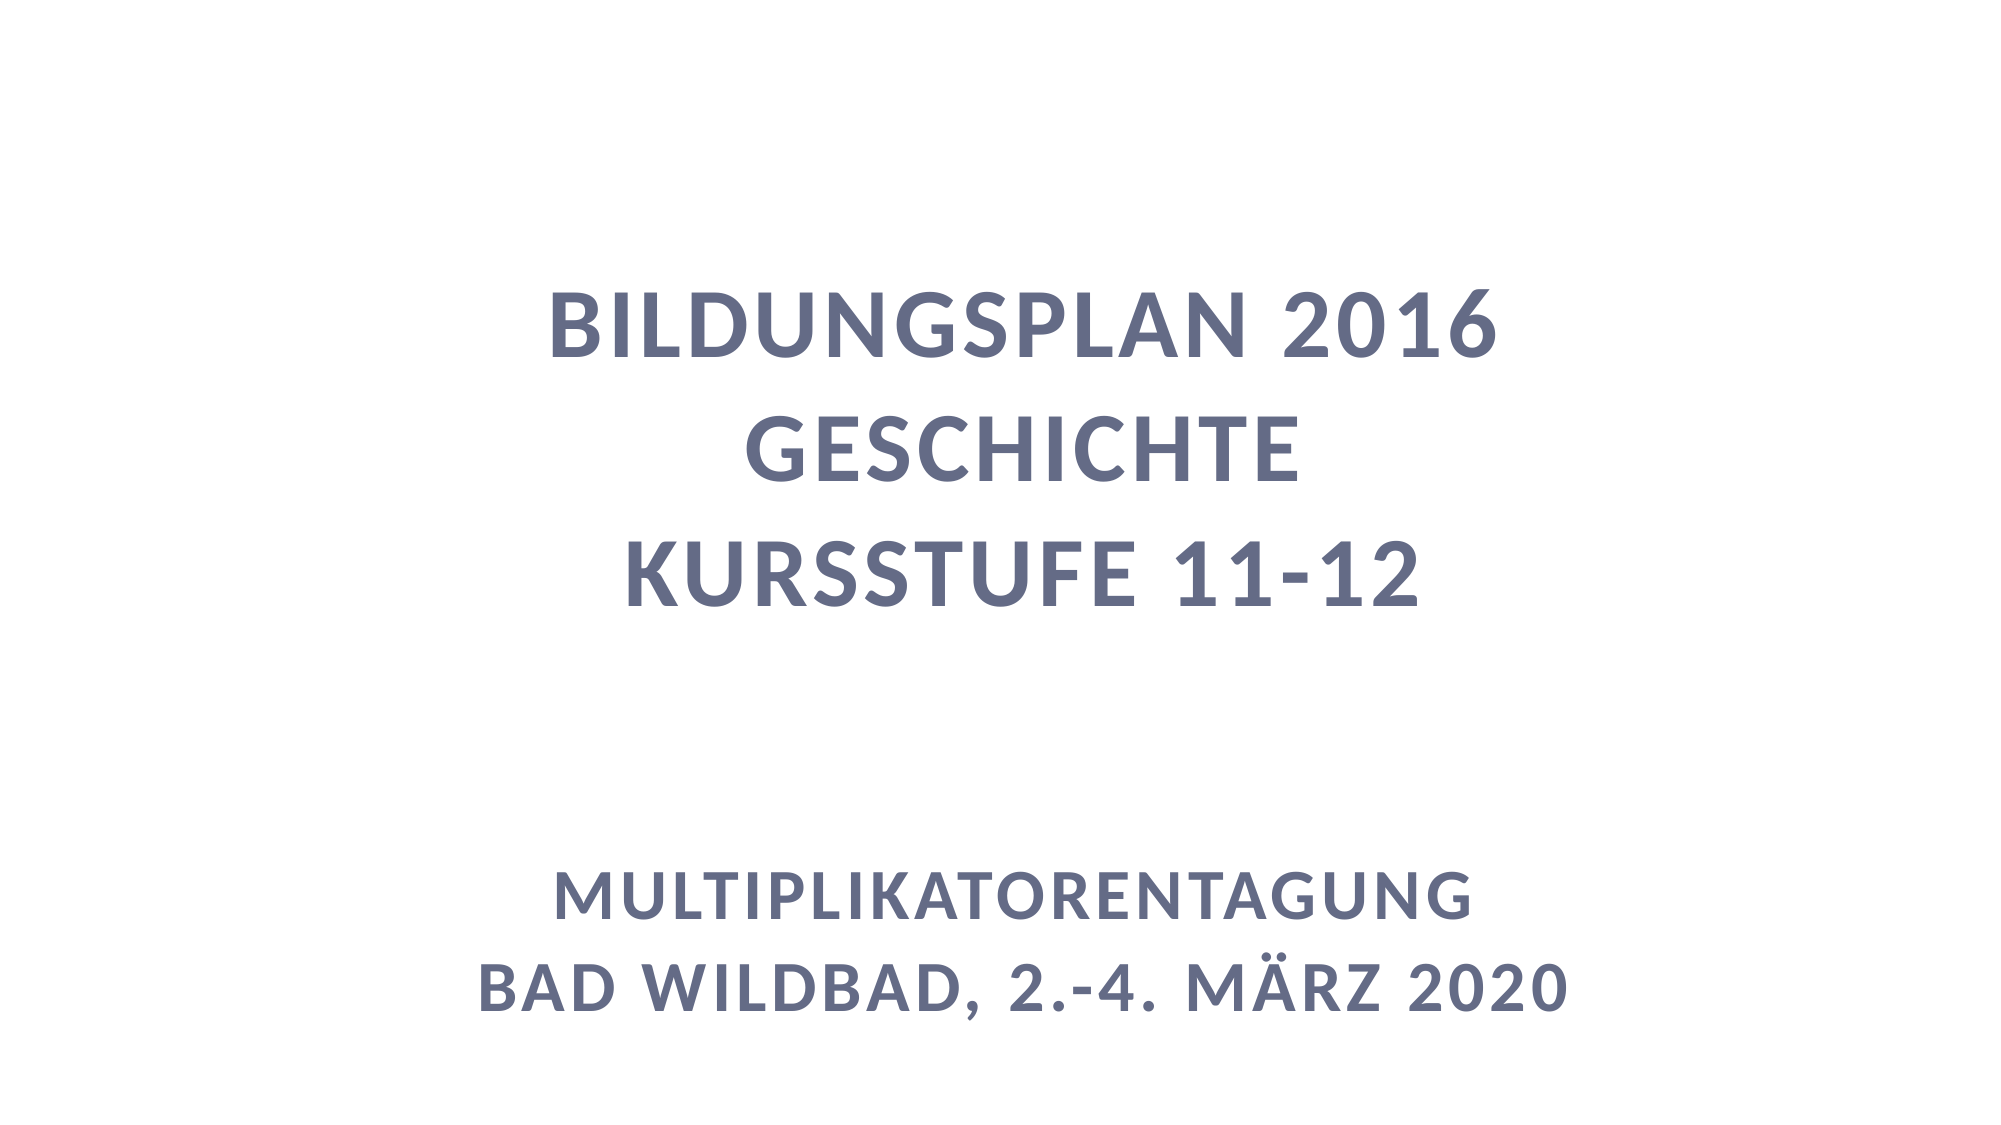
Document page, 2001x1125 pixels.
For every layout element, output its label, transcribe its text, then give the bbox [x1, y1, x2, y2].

text_box Bildungsplan 2016 Geschichte KursstufE 11-12 Multiplikatorentagung Bad Wildbad, 2.-4. März 2020 [133, 125, 1914, 1041]
